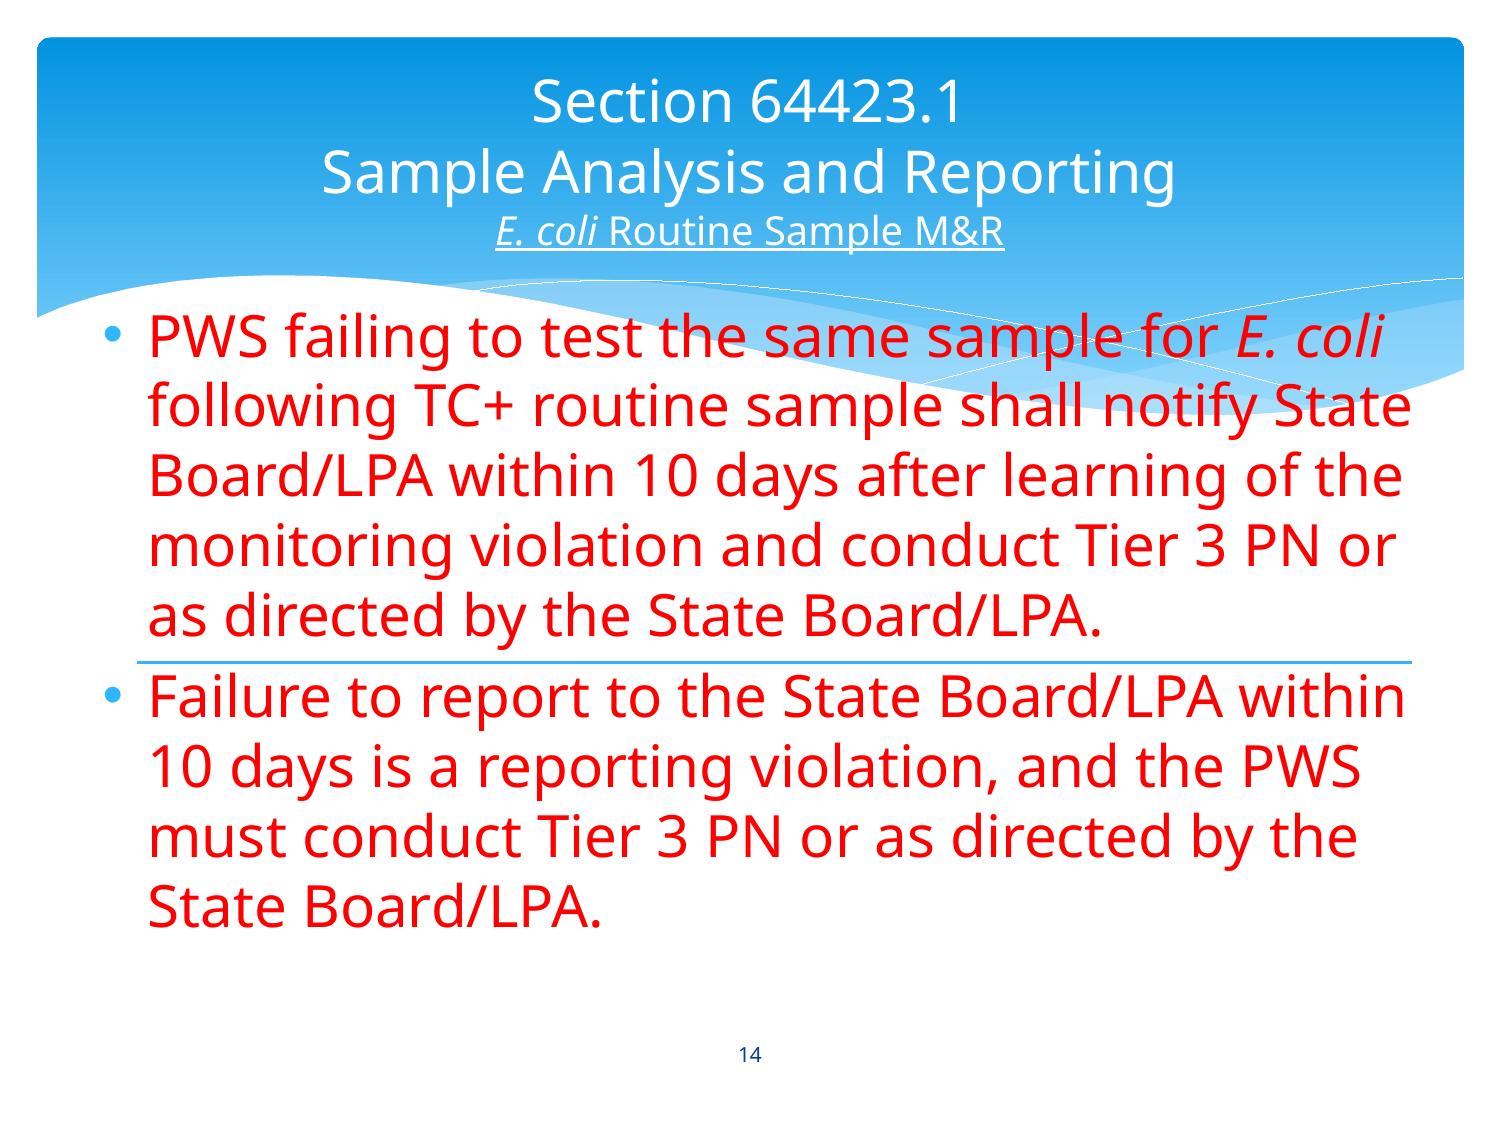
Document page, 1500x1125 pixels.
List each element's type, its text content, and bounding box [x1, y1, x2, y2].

slide_number 14 [654, 1025, 846, 1086]
title Section 64423.1 Sample Analysis and Reporting E. coli Routine Sample M&R [75, 55, 1425, 261]
list PWS failing to test the same sample for E. coli following TC+ routine sample shall notify State Board/LPA within 10 days after learning of the monitoring violation and conduct Tier 3 PN or as directed by the State Board/LPA. Failure to report to the State Board/LPA within 10 days is a reporting violation, and the PWS must conduct Tier 3 PN or as directed by the State Board/LPA. [87, 291, 1438, 1034]
